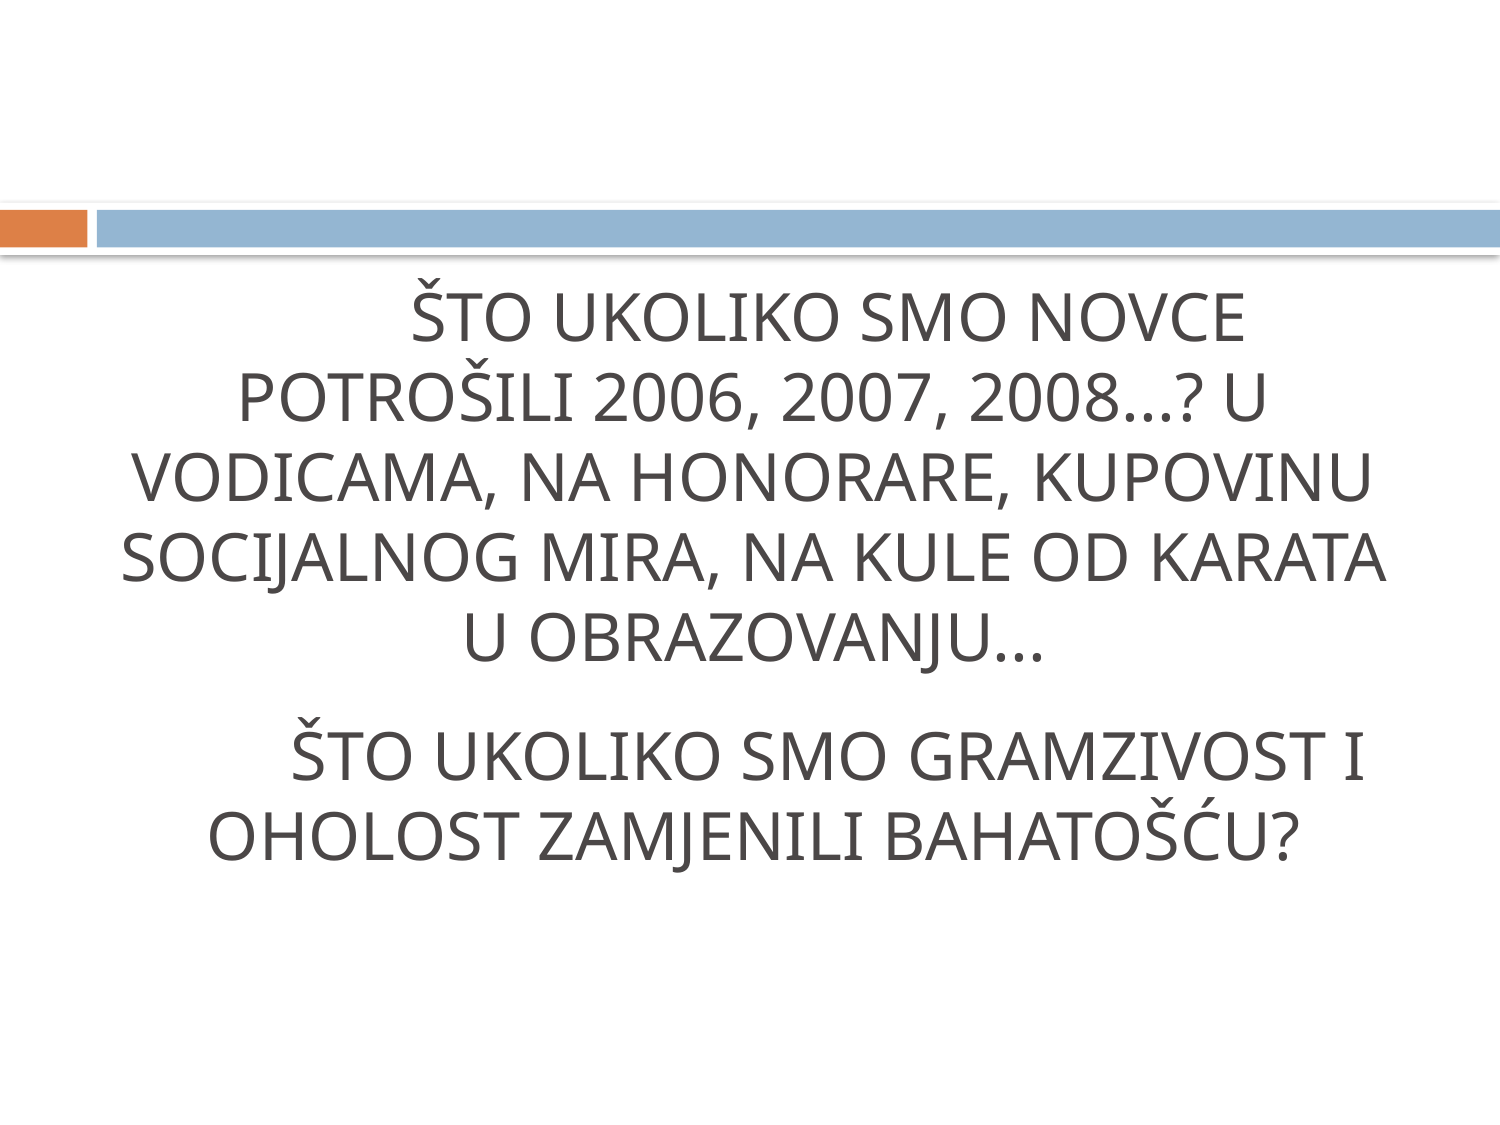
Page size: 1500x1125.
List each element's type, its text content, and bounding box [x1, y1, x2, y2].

text_box ŠTO UKOLIKO SMO GRAMZIVOST I OHOLOST ZAMJENILI BAHATOŠĆU? [80, 705, 1428, 881]
text_box ŠTO UKOLIKO SMO NOVCE POTROŠILI 2006, 2007, 2008...? U VODICAMA, NA HONORARE, KUPOVINU SOCIJALNOG MIRA, NA KULE OD KARATA U OBRAZOVANJU... [80, 267, 1428, 682]
